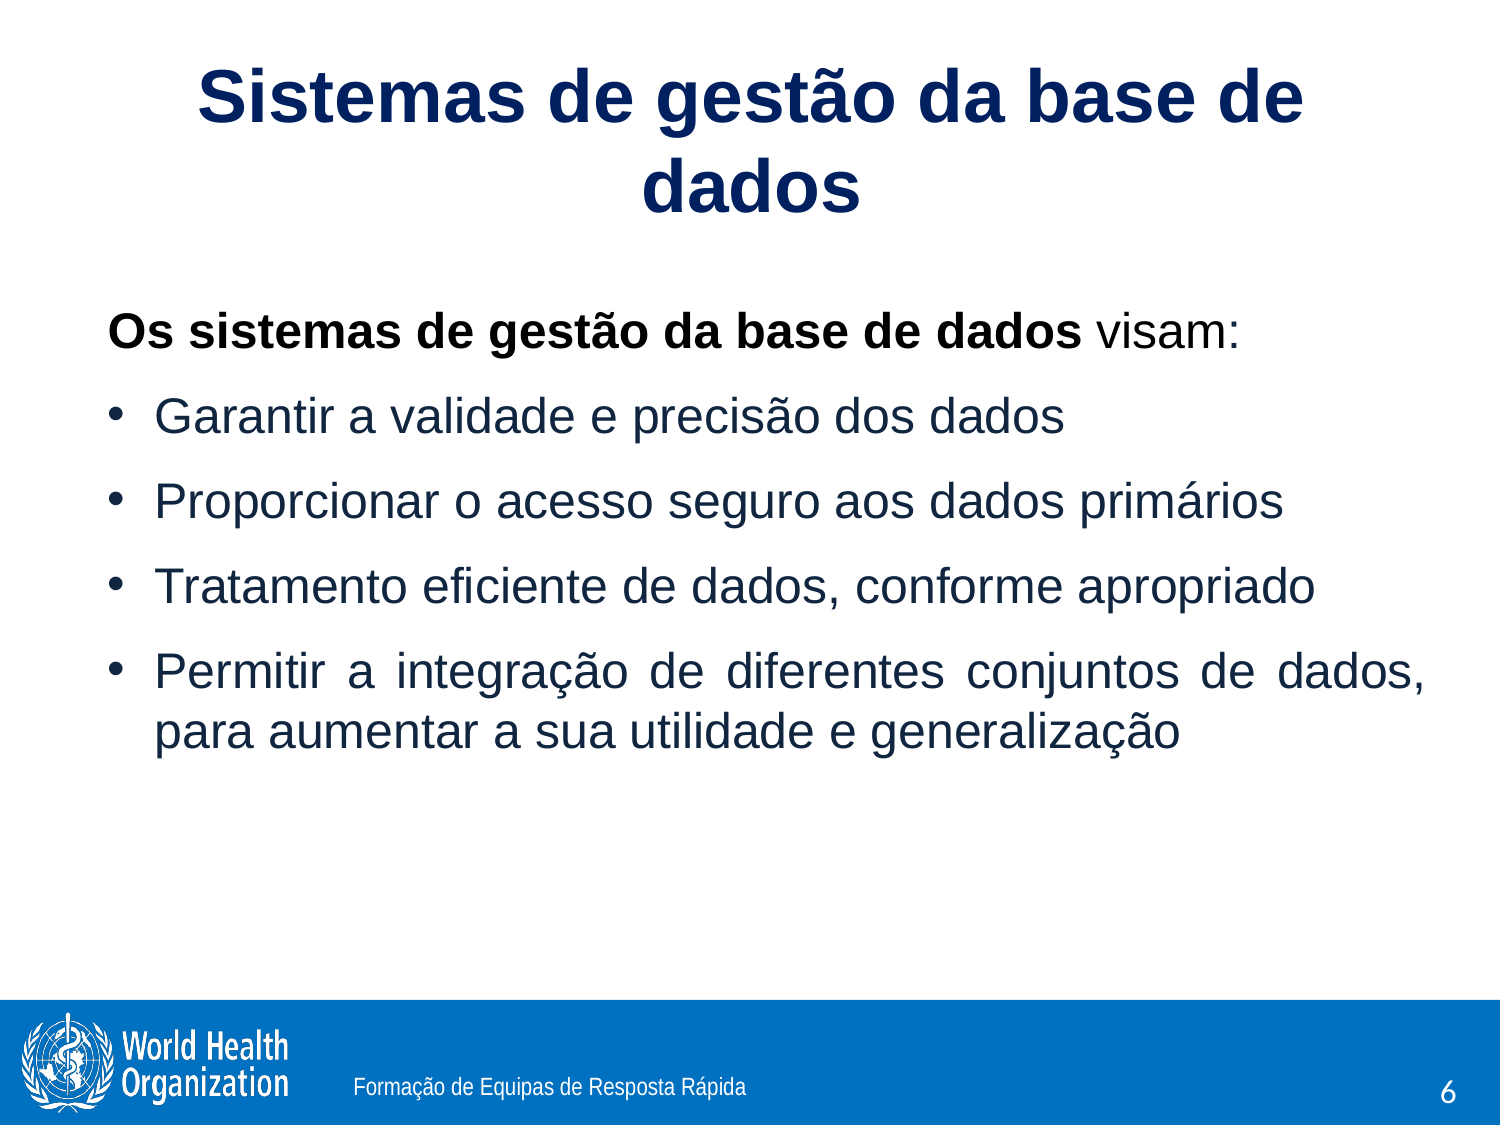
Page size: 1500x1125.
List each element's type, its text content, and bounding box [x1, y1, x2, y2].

list Os sistemas de gestão da base de dados visam: Garantir a validade e precisão dos dados Proporcionar o acesso seguro aos dados primários Tratamento eficiente de dados, conforme apropriado Permitir a integração de diferentes conjuntos de dados, para aumentar a sua utilidade e generalização [17, 290, 1443, 1000]
picture [21, 1012, 288, 1113]
title Sistemas de gestão da base de dados [76, 42, 1427, 232]
